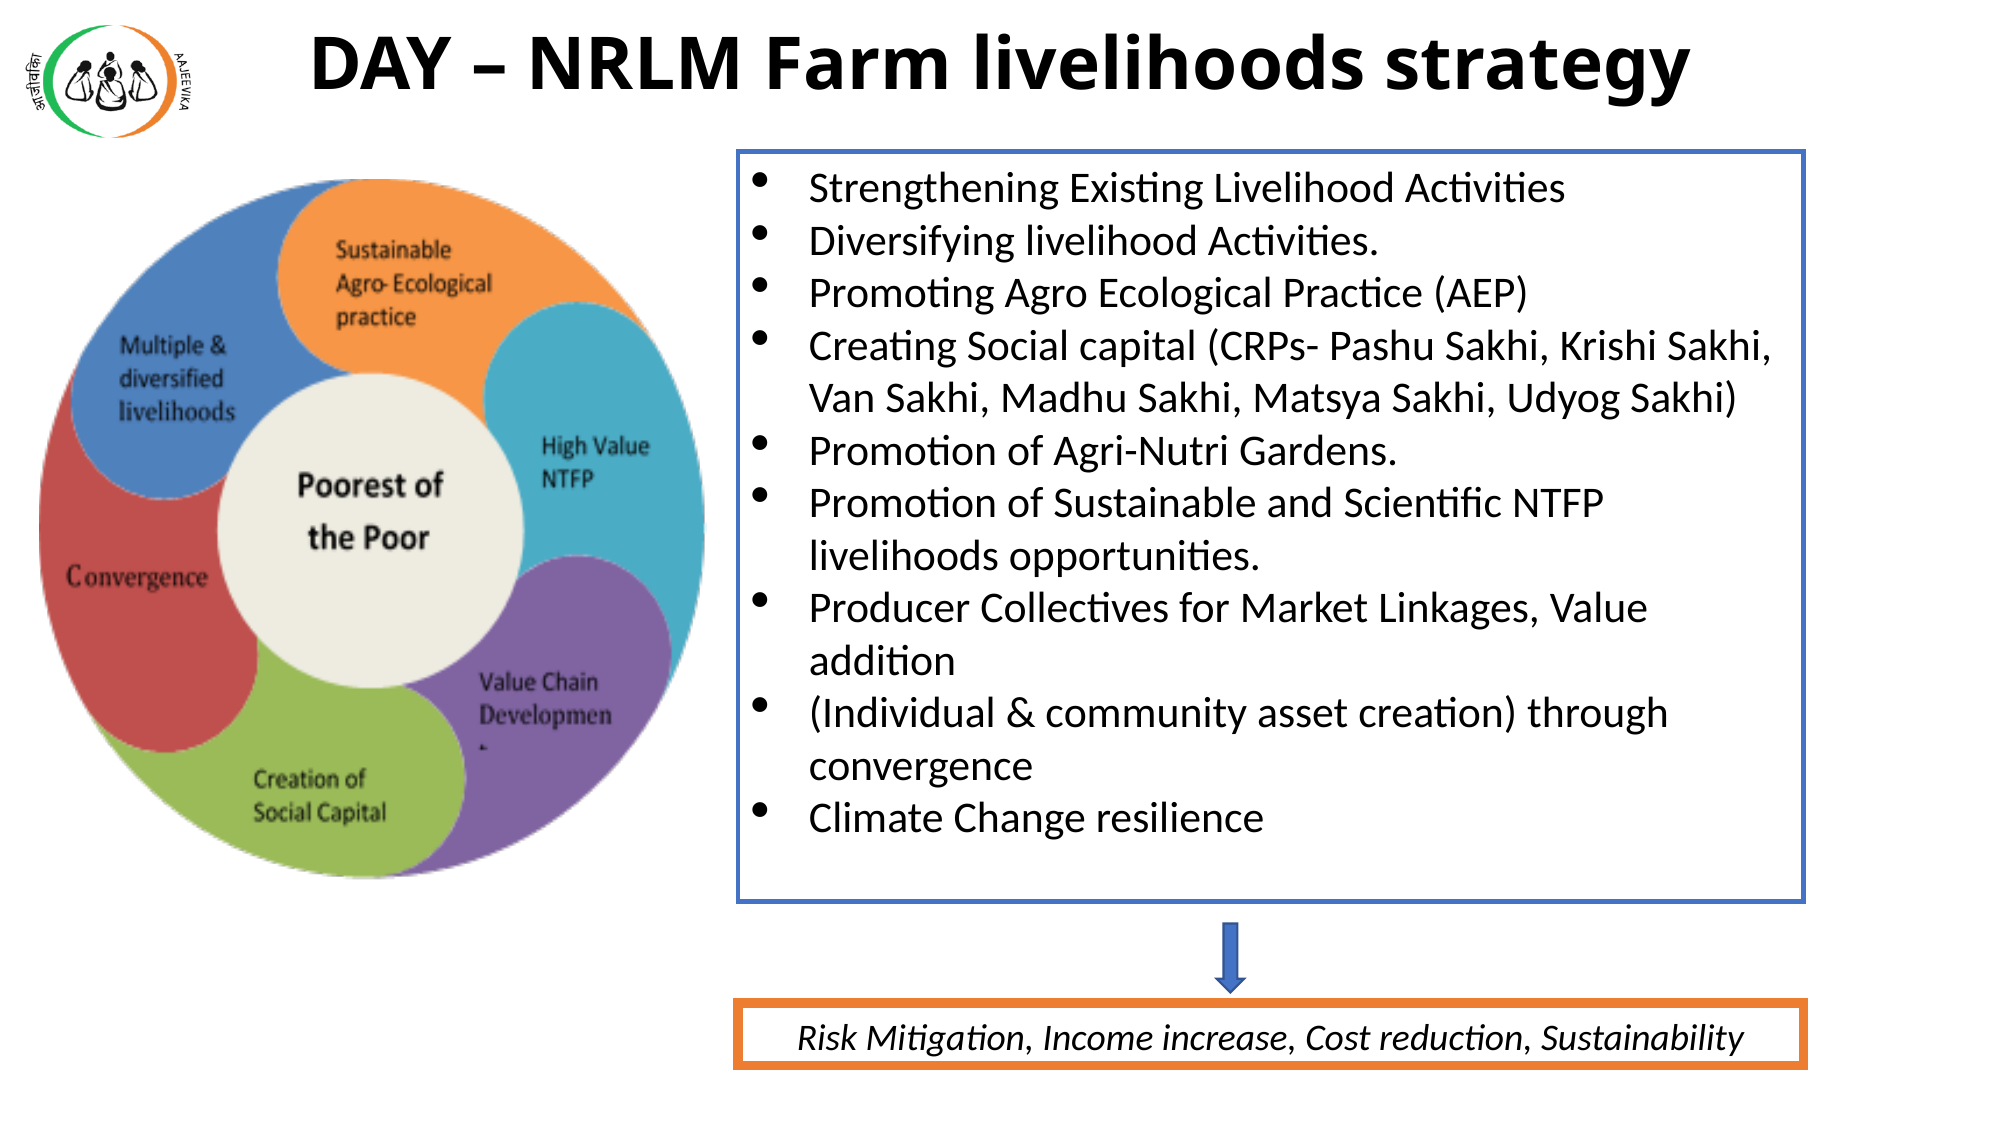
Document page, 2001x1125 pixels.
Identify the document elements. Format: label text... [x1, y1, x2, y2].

picture [39, 179, 707, 882]
text_box Strengthening Existing Livelihood Activities Diversifying livelihood Activities. Promoting Agro Ecological Practice (AEP) Creating Social capital (CRPs- Pashu Sakhi, Krishi Sakhi, Van Sakhi, Madhu Sakhi, Matsya Sakhi, Udyog Sakhi) Promotion of Agri-Nutri Gardens. Promotion of Sustainable and Scientific NTFP livelihoods opportunities. Producer Collectives for Market Linkages, Value addition (Individual & community asset creation) through convergence Climate Change resilience [737, 151, 1804, 902]
text_box Risk Mitigation, Income increase, Cost reduction, Sustainability [737, 1002, 1804, 1067]
title DAY – NRLM Farm livelihoods strategy [199, 4, 1863, 127]
picture [19, 0, 199, 162]
text_box [1214, 922, 1247, 995]
